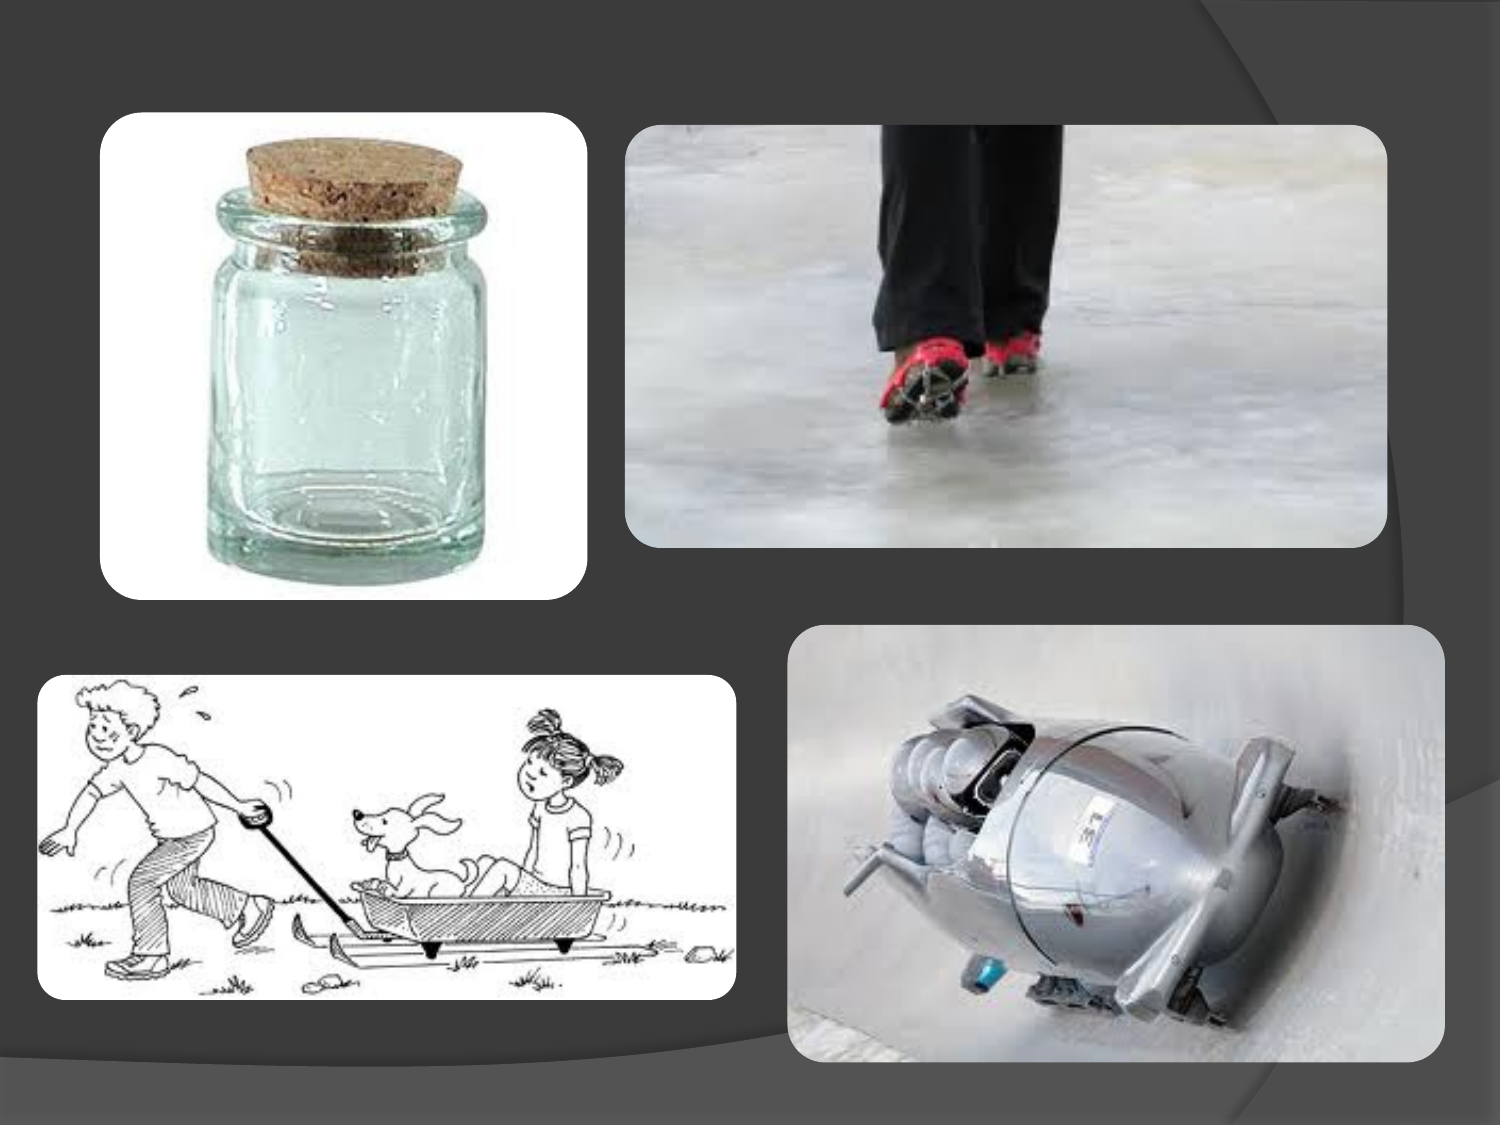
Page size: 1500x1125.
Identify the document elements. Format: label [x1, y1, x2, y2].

picture [99, 112, 588, 601]
picture [37, 674, 737, 1001]
list [787, 624, 1446, 1063]
picture [624, 124, 1388, 549]
